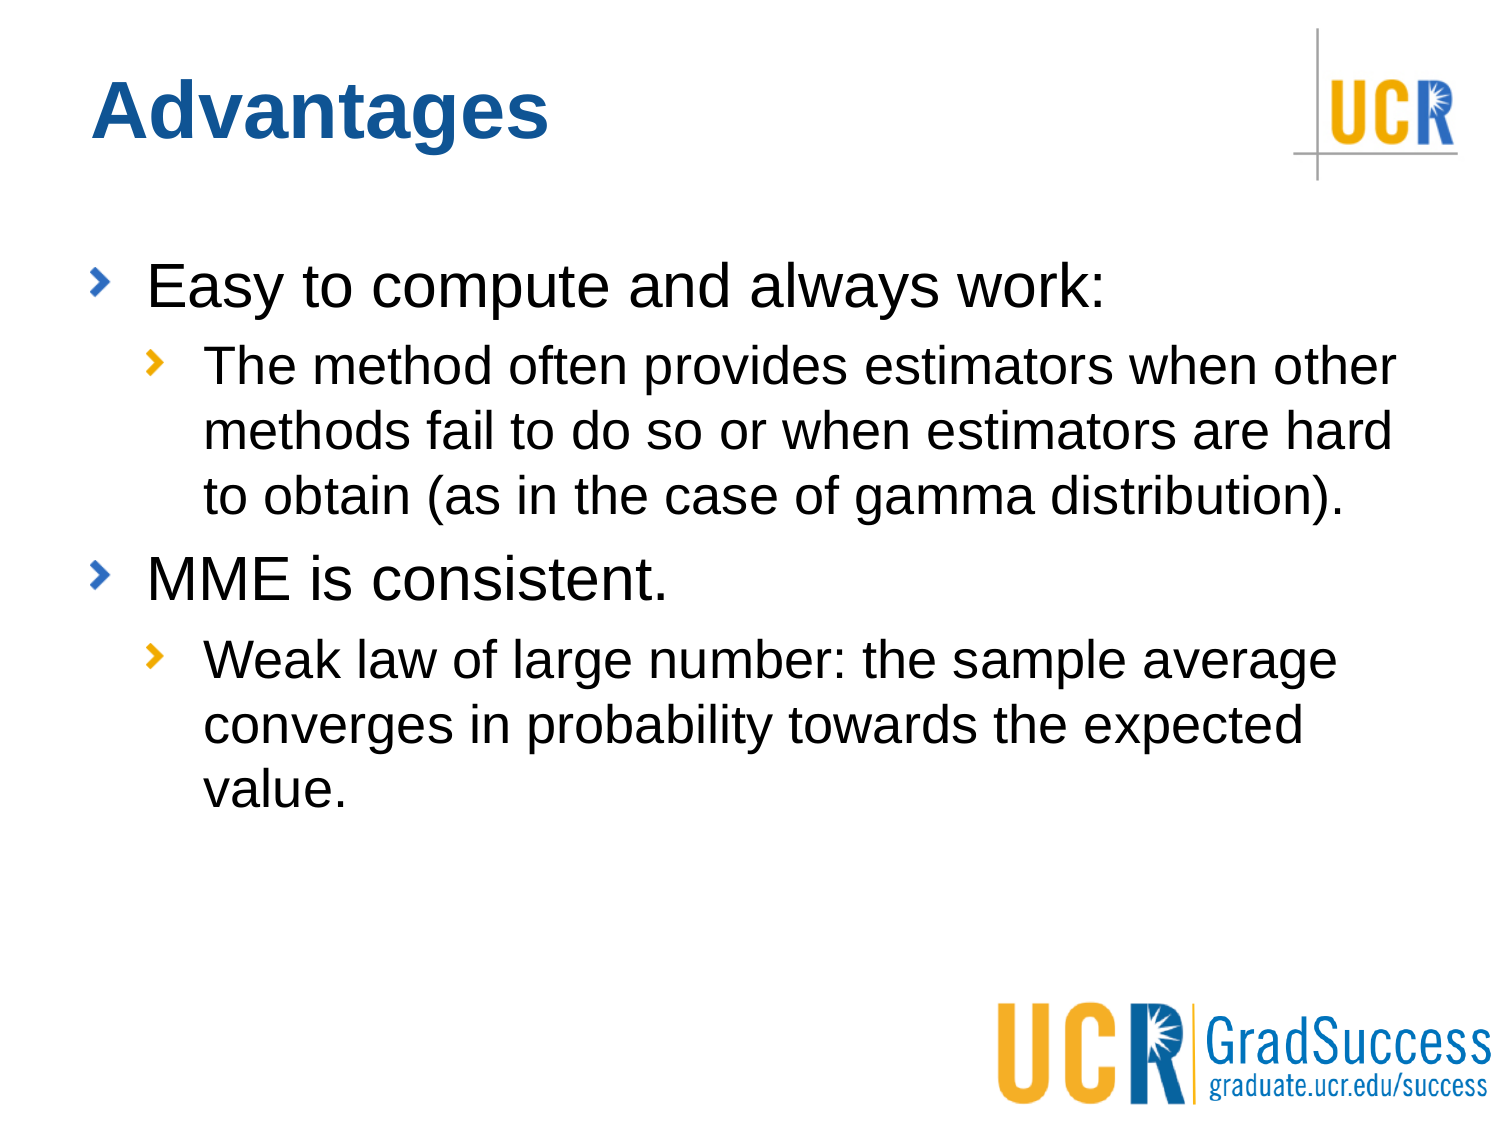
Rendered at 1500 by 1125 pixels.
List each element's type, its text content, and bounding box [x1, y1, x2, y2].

picture [146, 643, 167, 670]
title Advantages [75, 37, 1300, 163]
picture [1282, 0, 1500, 196]
list Easy to compute and always work: The method often provides estimators when other methods fail to do so or when estimators are hard to obtain (as in the case of gamma distribution). MME is consistent. Weak law of large number: the sample average converges in probability towards the expected value. [75, 237, 1425, 1075]
picture [90, 267, 114, 298]
picture [90, 560, 114, 591]
picture [146, 349, 167, 377]
